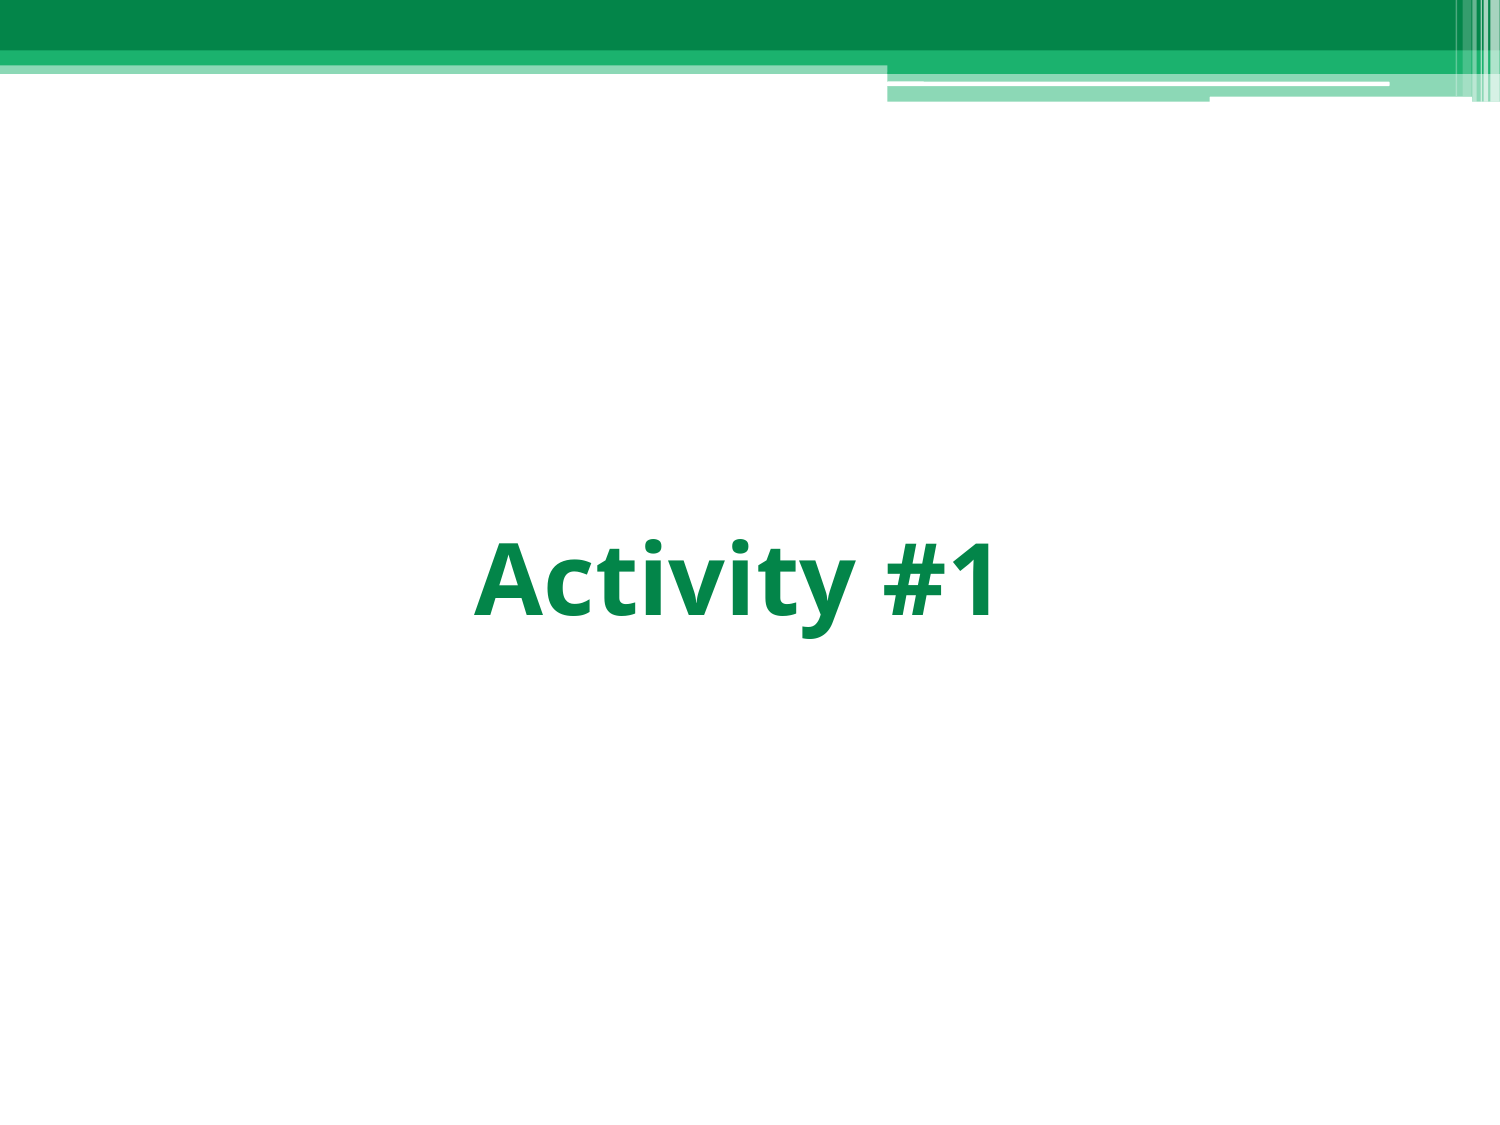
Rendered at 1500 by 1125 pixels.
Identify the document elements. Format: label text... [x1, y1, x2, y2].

title Activity #1 [324, 487, 1155, 663]
